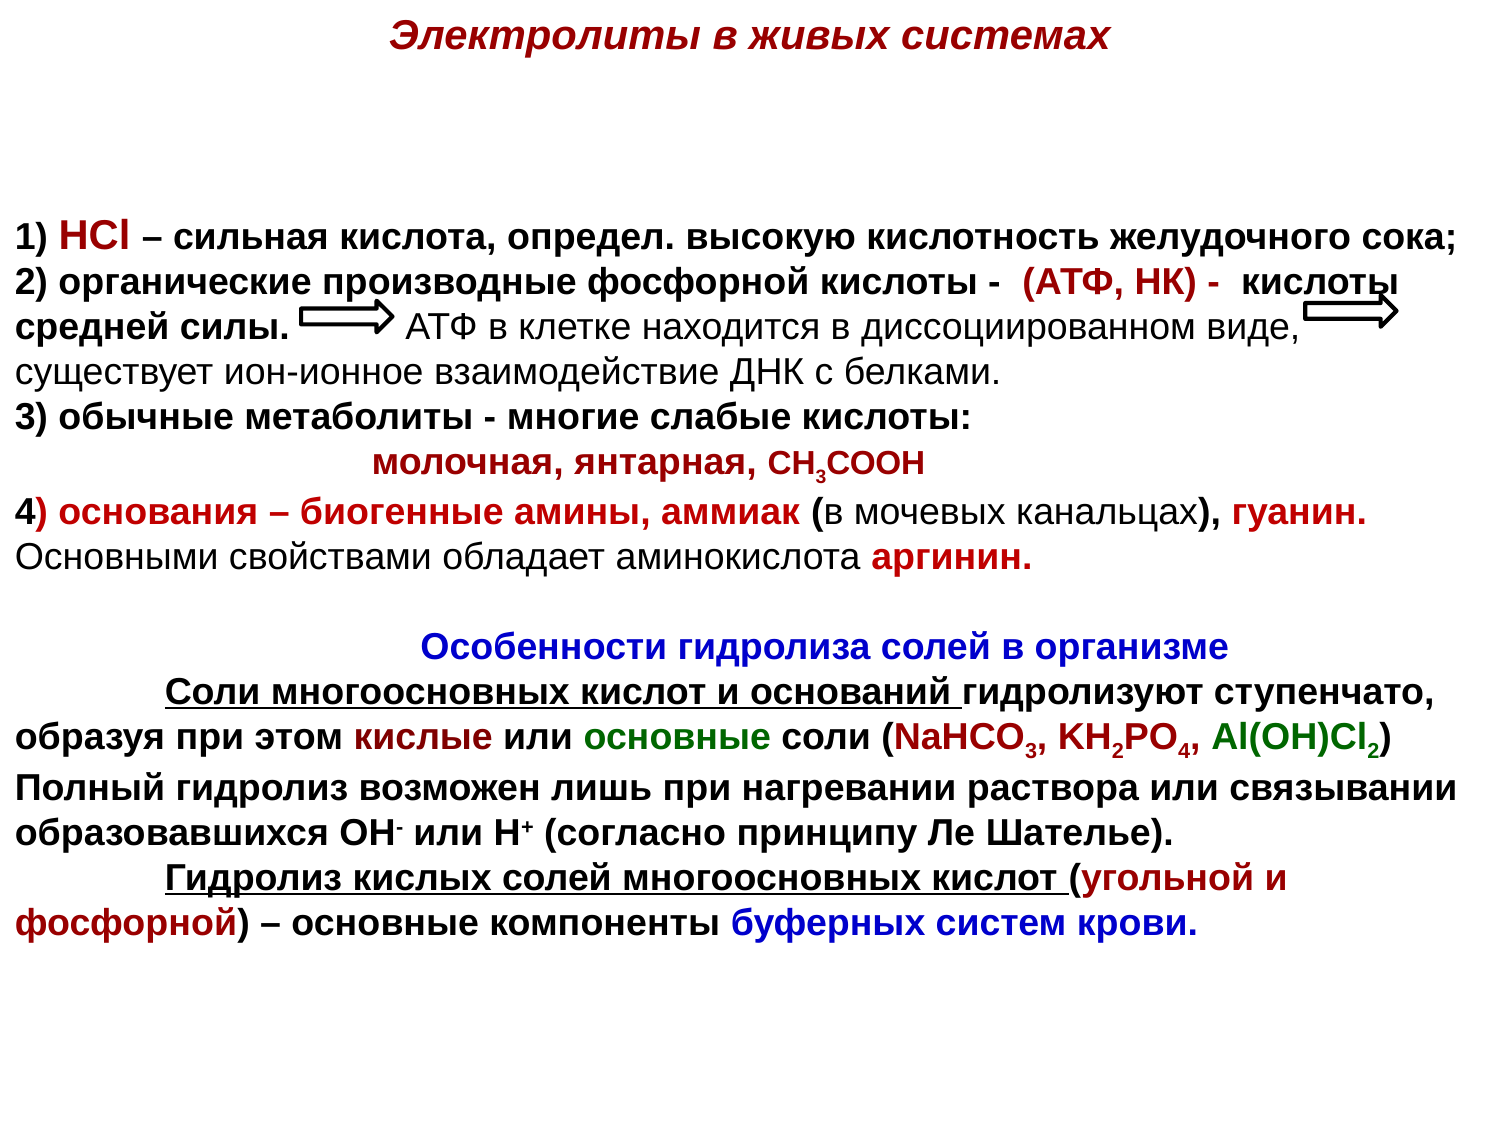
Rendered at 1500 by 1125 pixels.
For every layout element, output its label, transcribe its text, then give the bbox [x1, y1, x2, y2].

text_box [1303, 293, 1399, 329]
text_box Электролиты в живых системах 1) HCl – сильная кислота, определ. высокую кислотность желудочного сока; 2) органические производные фосфорной кислоты - (АТФ, НК) - кислоты средней силы. АТФ в клетке находится в диссоциированном виде, существует ион-ионное взаимодействие ДНК с белками. 3) обычные метаболиты - многие слабые кислоты: молочная, янтарная, СН3СООН 4) основания – биогенные амины, аммиак (в мочевых канальцах), гуанин. Основными свойствами обладает аминокислота аргинин. Особенности гидролиза солей в организме Соли многоосновных кислот и оснований гидролизуют ступенчато, образуя при этом кислые или основные соли (NaHCO3, KH2PO4, Al(OH)Cl2) Полный гидролиз возможен лишь при нагревании раствора или связывании образовавшихся ОН- или Н+ (согласно принципу Ле Шателье). Гидролиз кислых солей многоосновных кислот (угольной и фосфорной) – основные компоненты буферных систем крови. [0, 0, 1500, 951]
text_box [299, 298, 395, 335]
